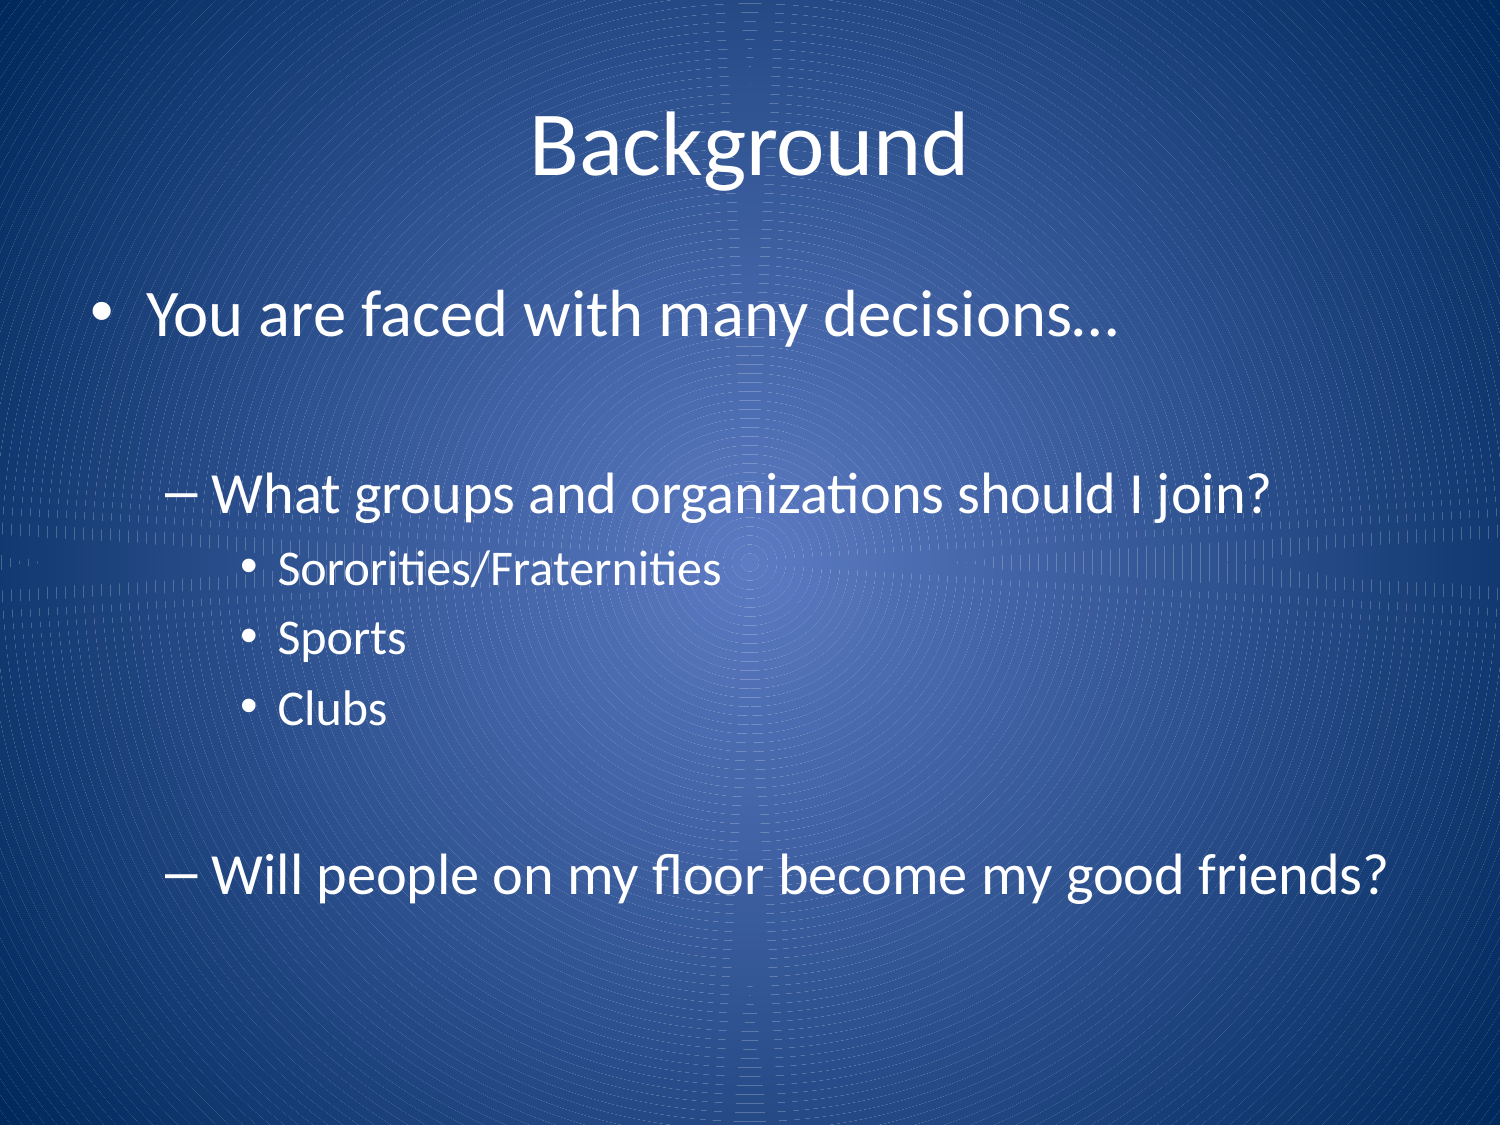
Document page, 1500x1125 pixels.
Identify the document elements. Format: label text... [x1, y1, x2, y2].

title Background [75, 45, 1425, 233]
list You are faced with many decisions… What groups and organizations should I join? Sororities/Fraternities Sports Clubs Will people on my floor become my good friends? [75, 262, 1425, 1005]
